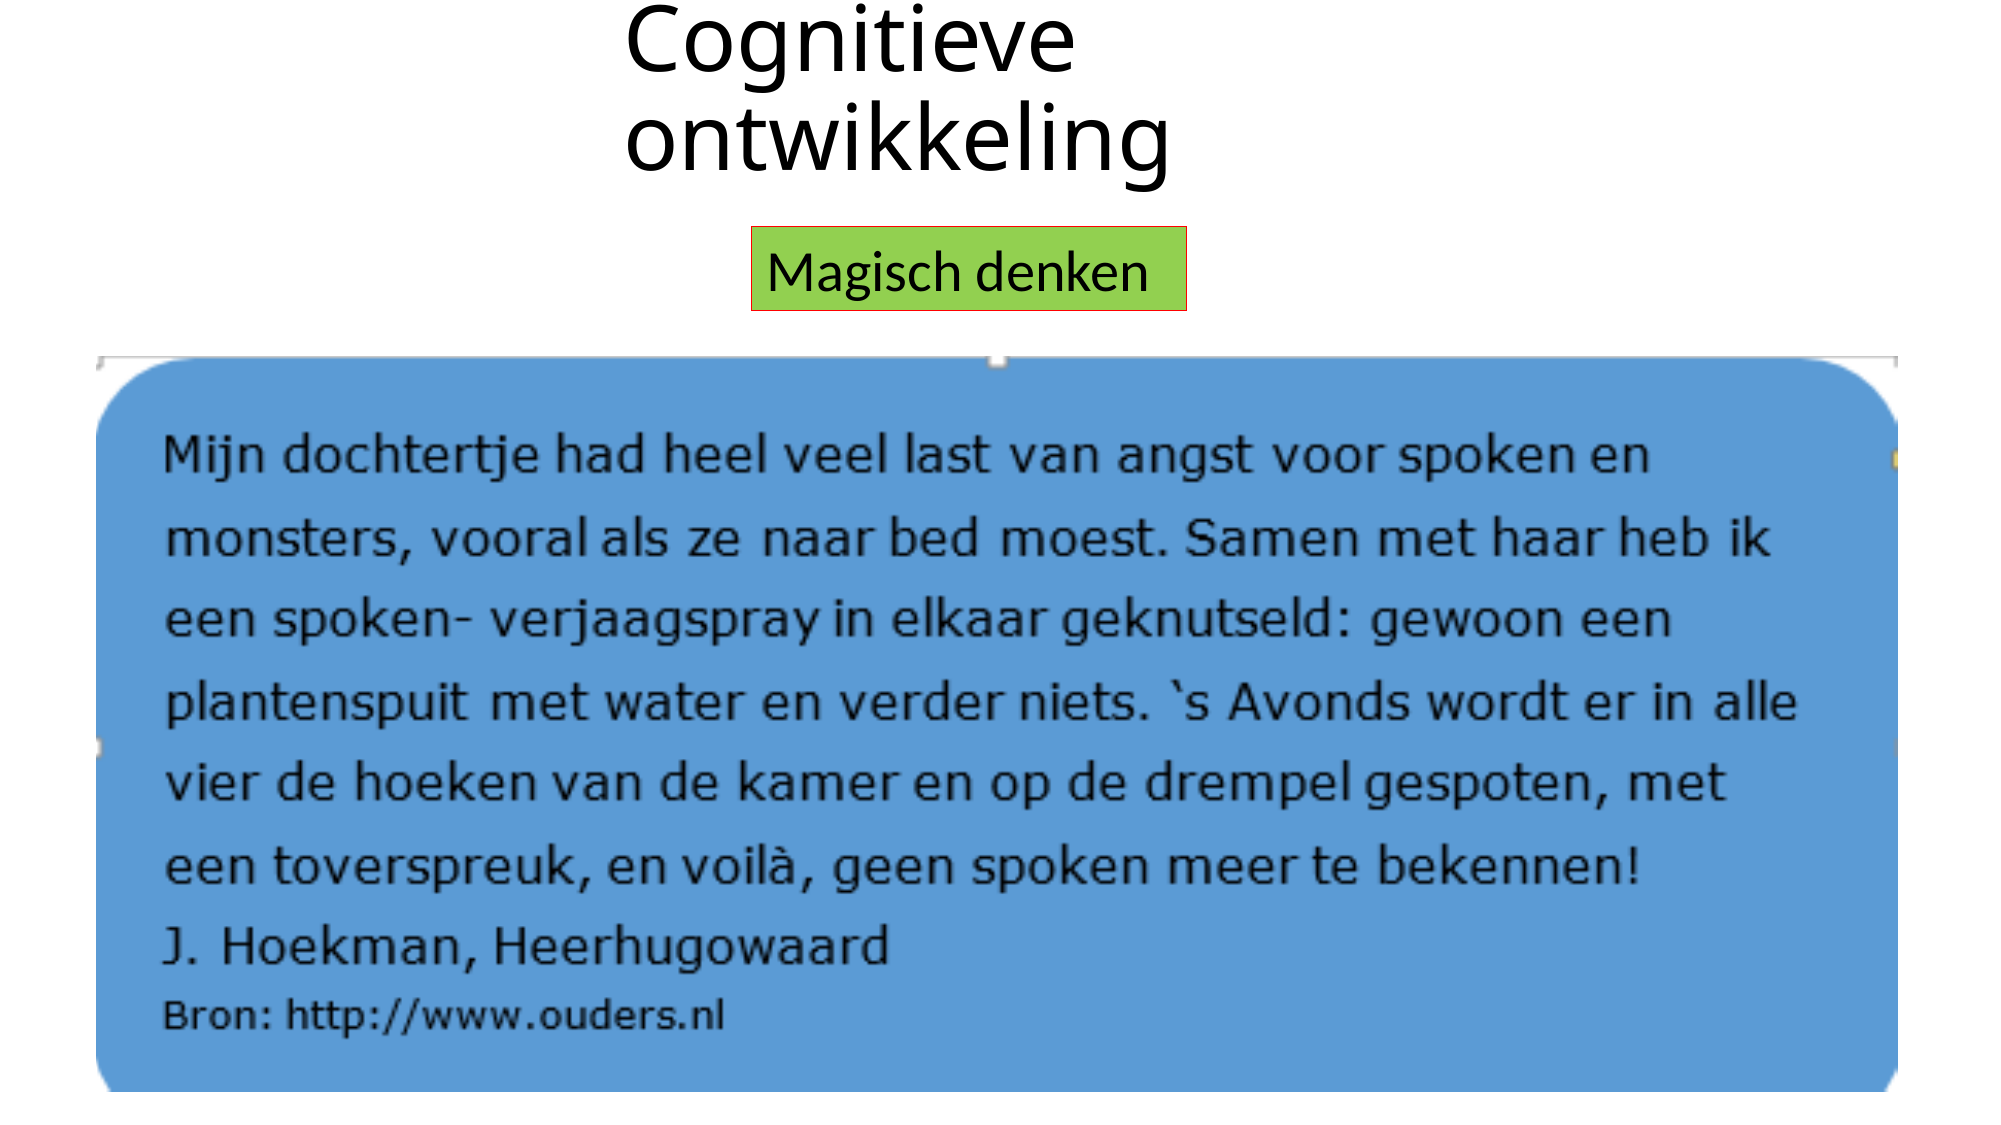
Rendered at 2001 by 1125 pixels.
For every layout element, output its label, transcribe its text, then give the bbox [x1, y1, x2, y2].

text_box Magisch denken [751, 226, 1187, 311]
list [96, 356, 1898, 1092]
title Cognitieve ontwikkeling [608, 0, 1607, 182]
